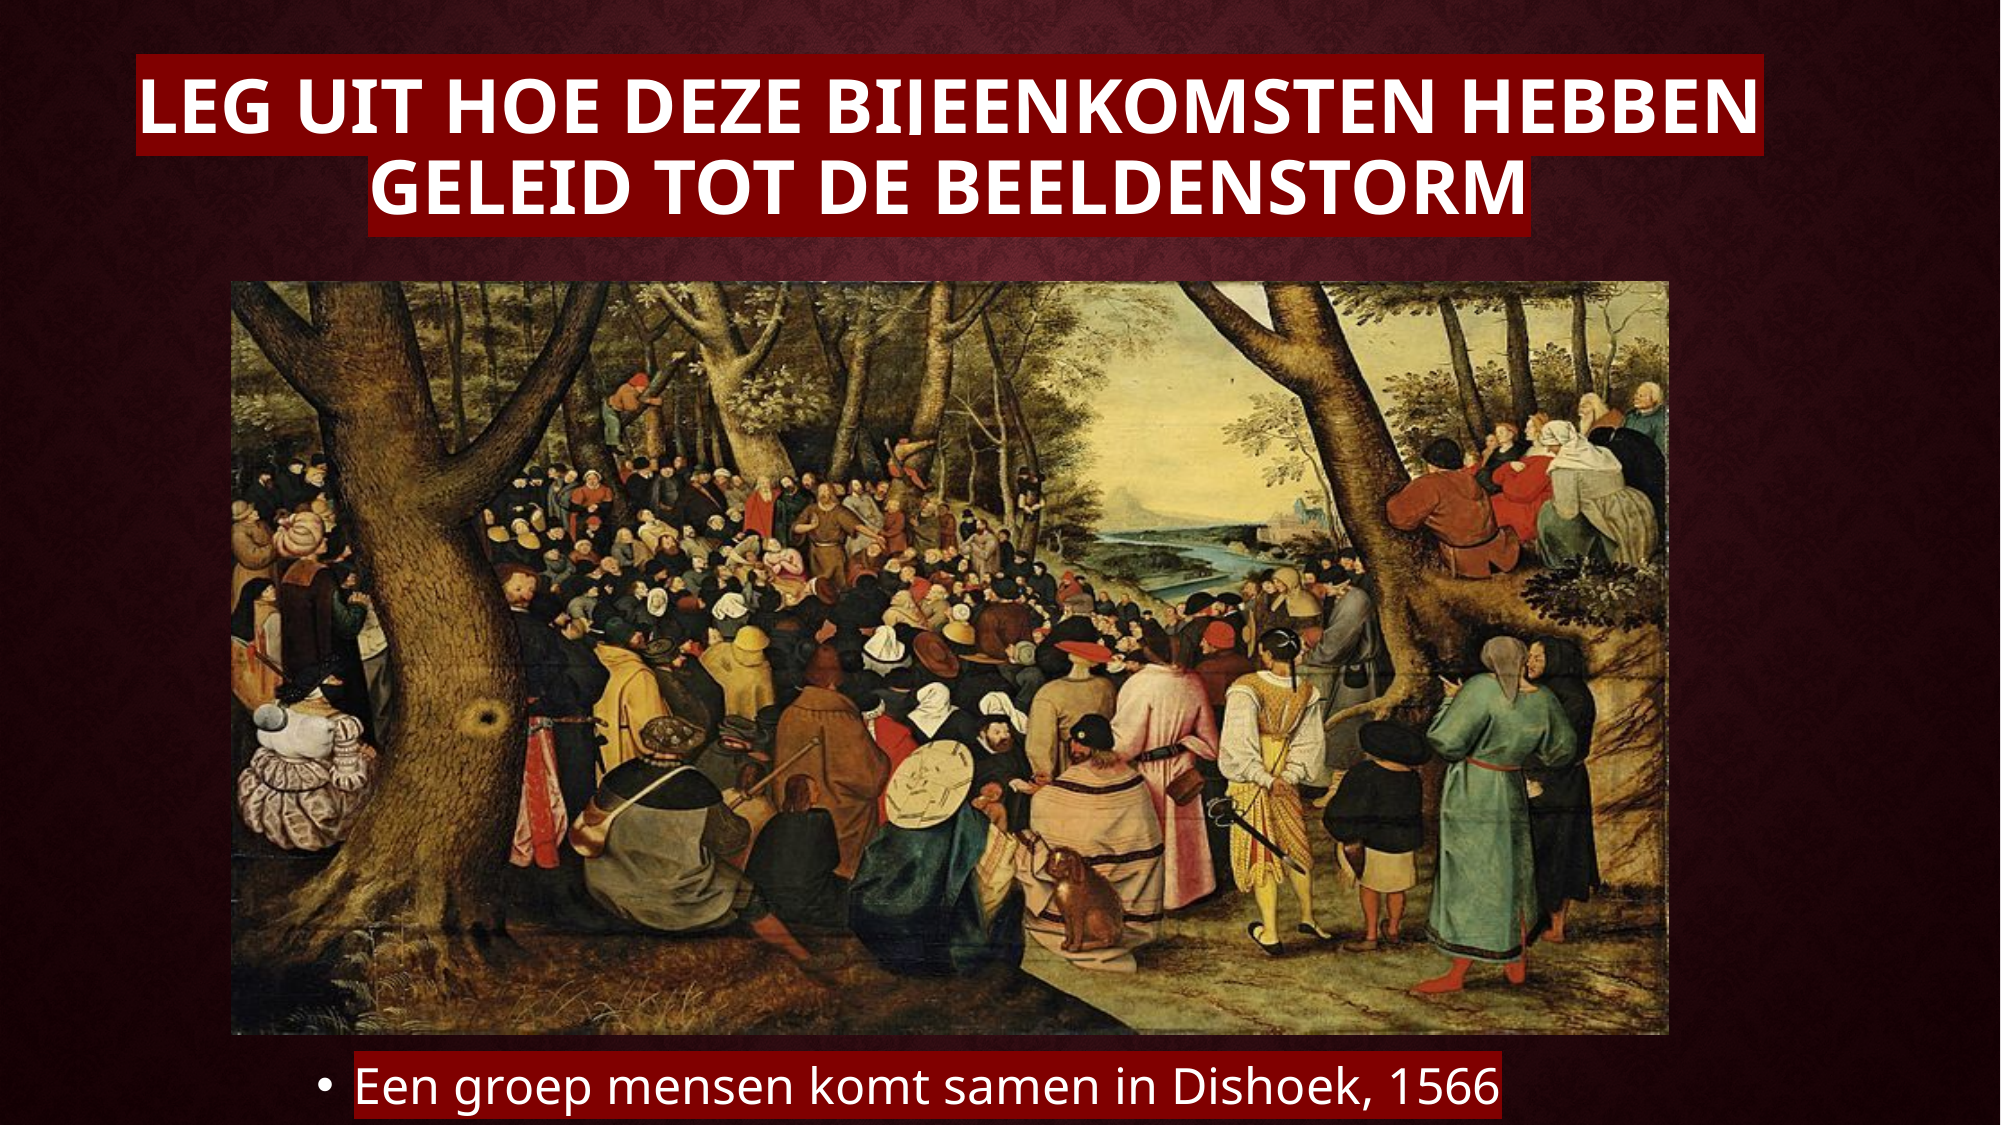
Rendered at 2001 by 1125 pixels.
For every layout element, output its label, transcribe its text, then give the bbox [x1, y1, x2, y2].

list Een groep mensen komt samen in Dishoek, 1566 [301, 1034, 2000, 1125]
title Leg uit hoe deze bijeenkomsten hebben geleid tot de Beeldenstorm [24, 41, 1876, 259]
picture [230, 280, 1670, 1036]
